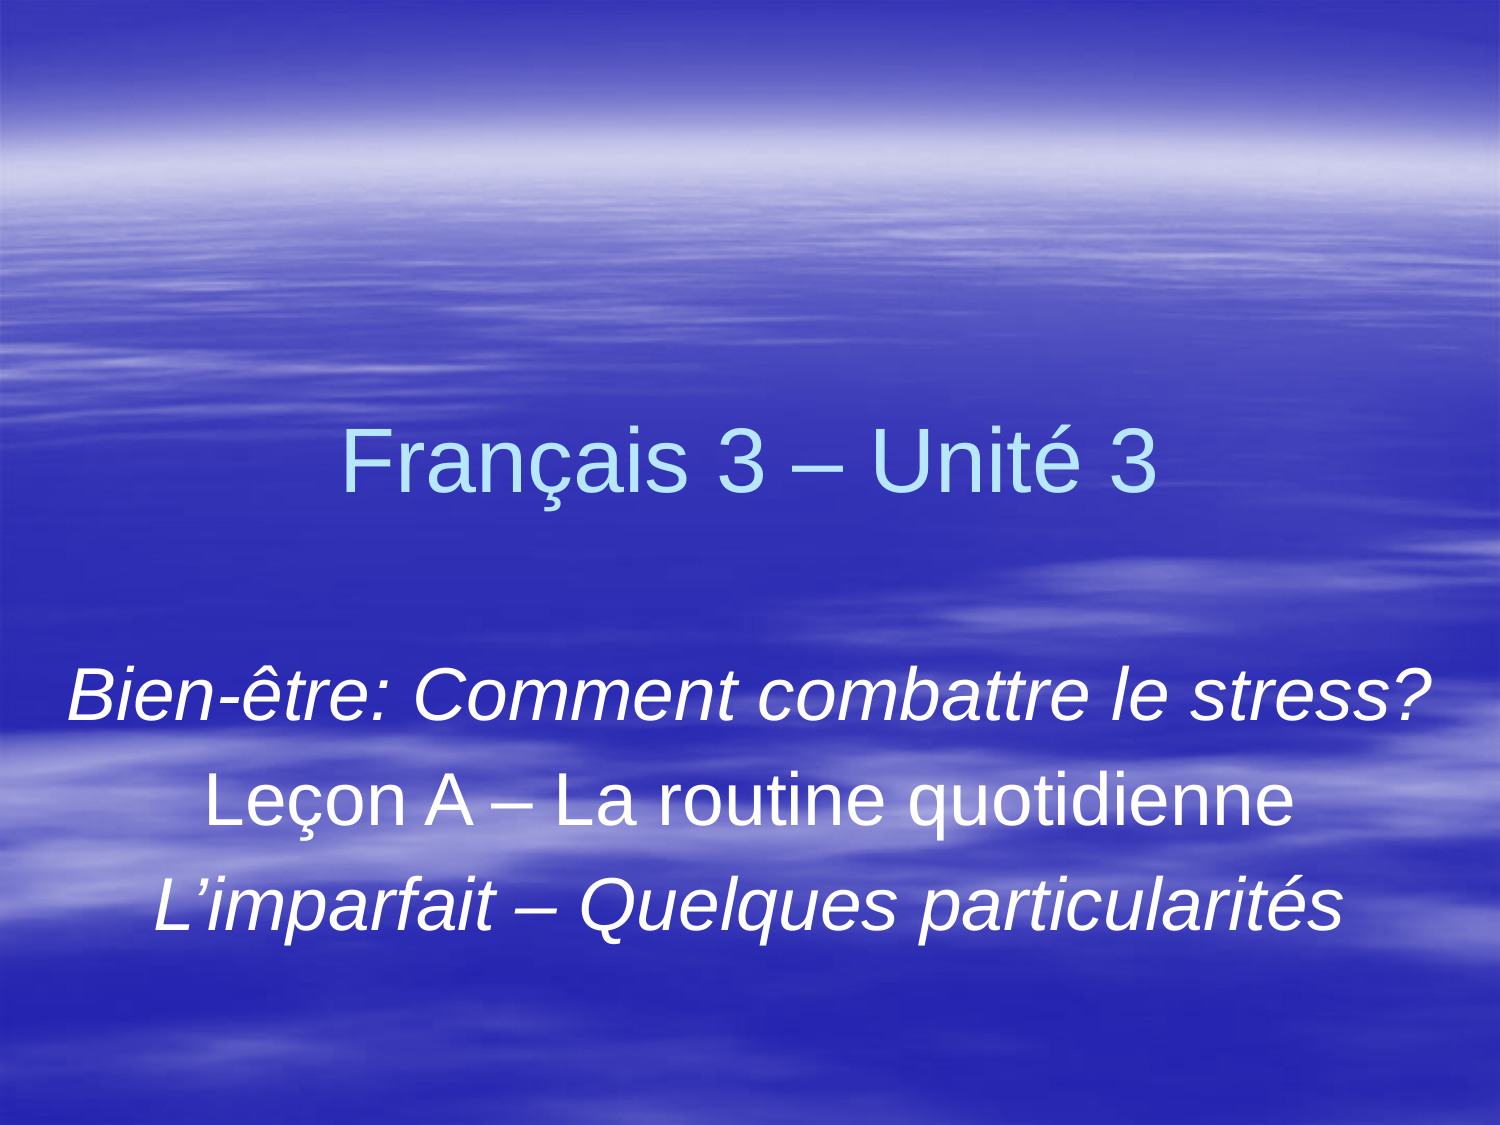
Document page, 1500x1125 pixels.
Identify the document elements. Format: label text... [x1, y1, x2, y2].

title Français 3 – Unité 3 [112, 324, 1388, 588]
subtitle Bien-être: Comment combattre le stress? Leçon A – La routine quotidienne L’imparfait – Quelques particularités [0, 637, 1500, 1038]
